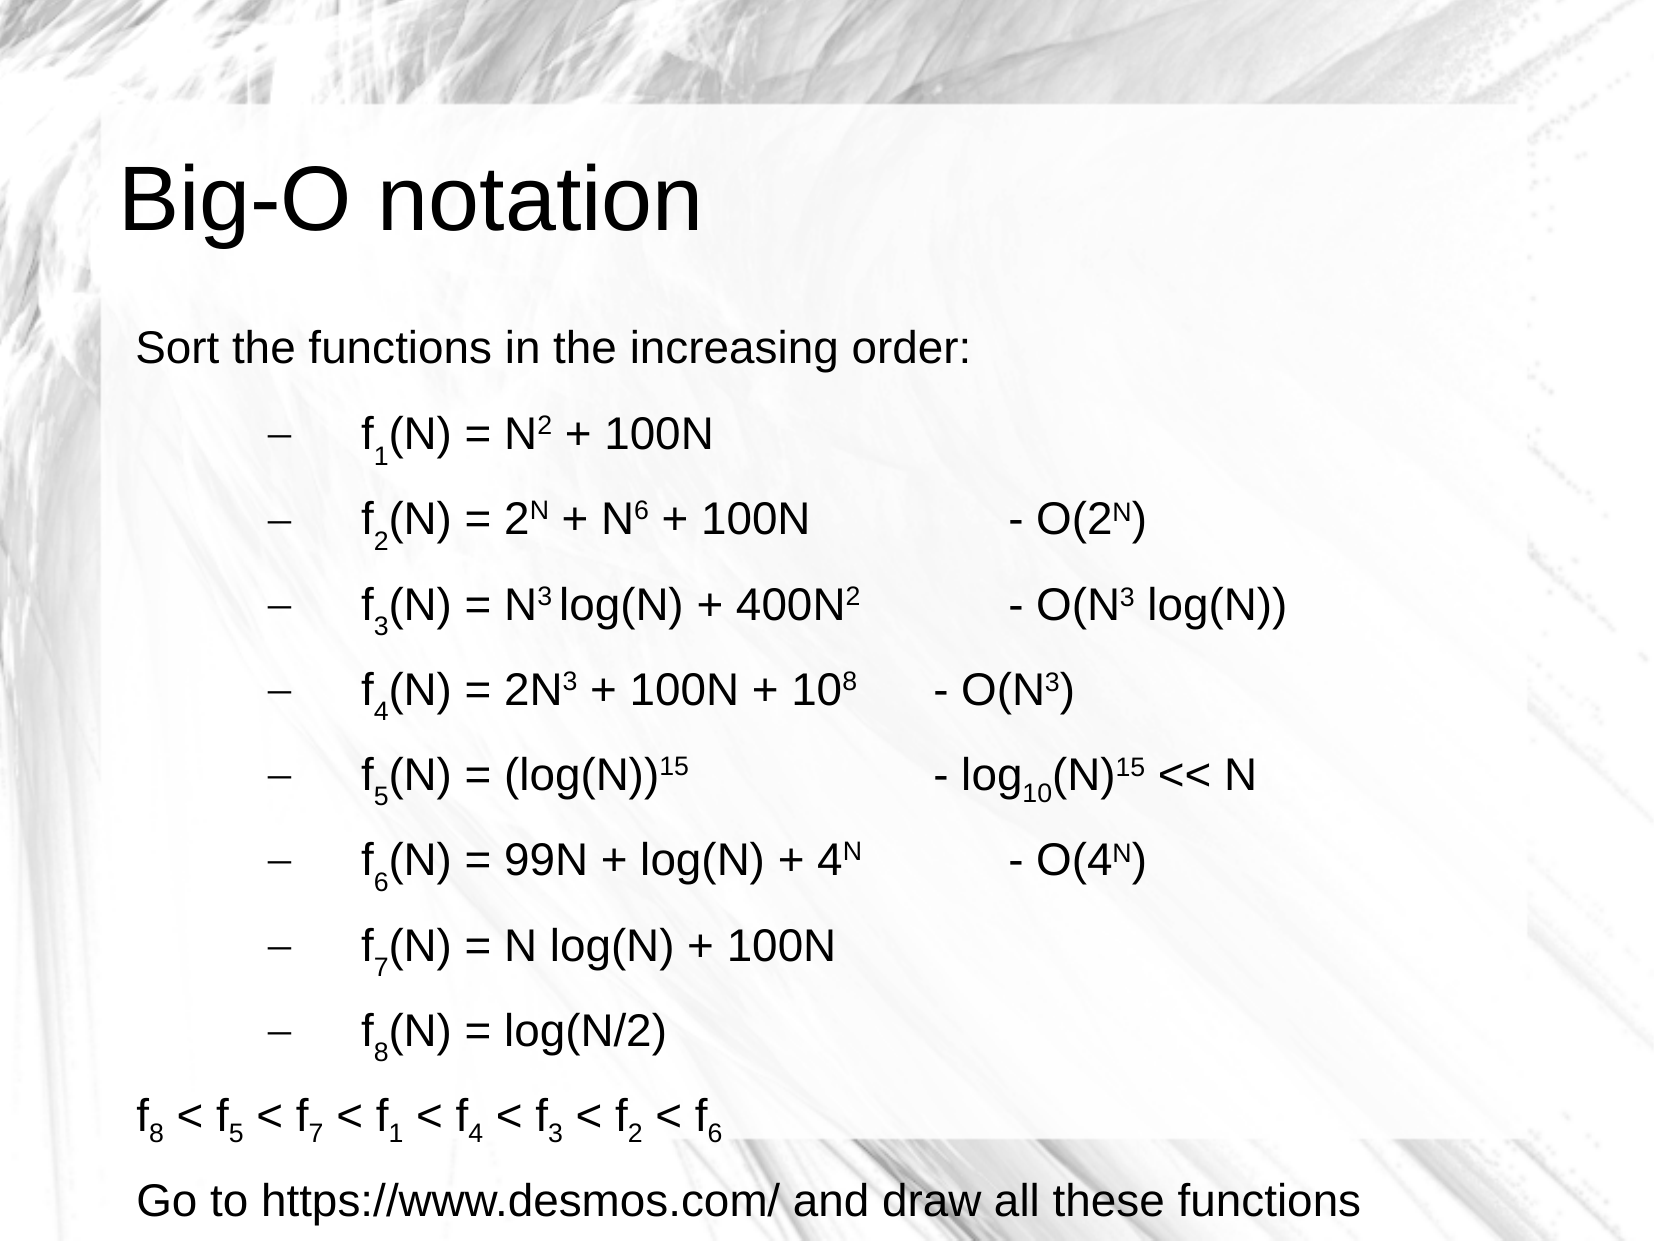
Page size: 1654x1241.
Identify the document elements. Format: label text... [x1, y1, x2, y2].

title Big-O notation [118, 112, 1506, 281]
picture [0, 0, 1654, 1241]
list Sort the functions in the increasing order: f1(N) = N2 + 100N f2(N) = 2N + N6 + 100N - O(2N) f3(N) = N3 log(N) + 400N2 - O(N3 log(N)) f4(N) = 2N3 + 100N + 108 - O(N3) f5(N) = (log(N))15 - log10(N)15 << N f6(N) = 99N + log(N) + 4N - O(4N) f7(N) = N log(N) + 100N f8(N) = log(N/2) f8 < f5 < f7 < f1 < f4 < f3 < f2 < f6 Go to https://www.desmos.com/ and draw all these functions [118, 319, 1571, 1109]
